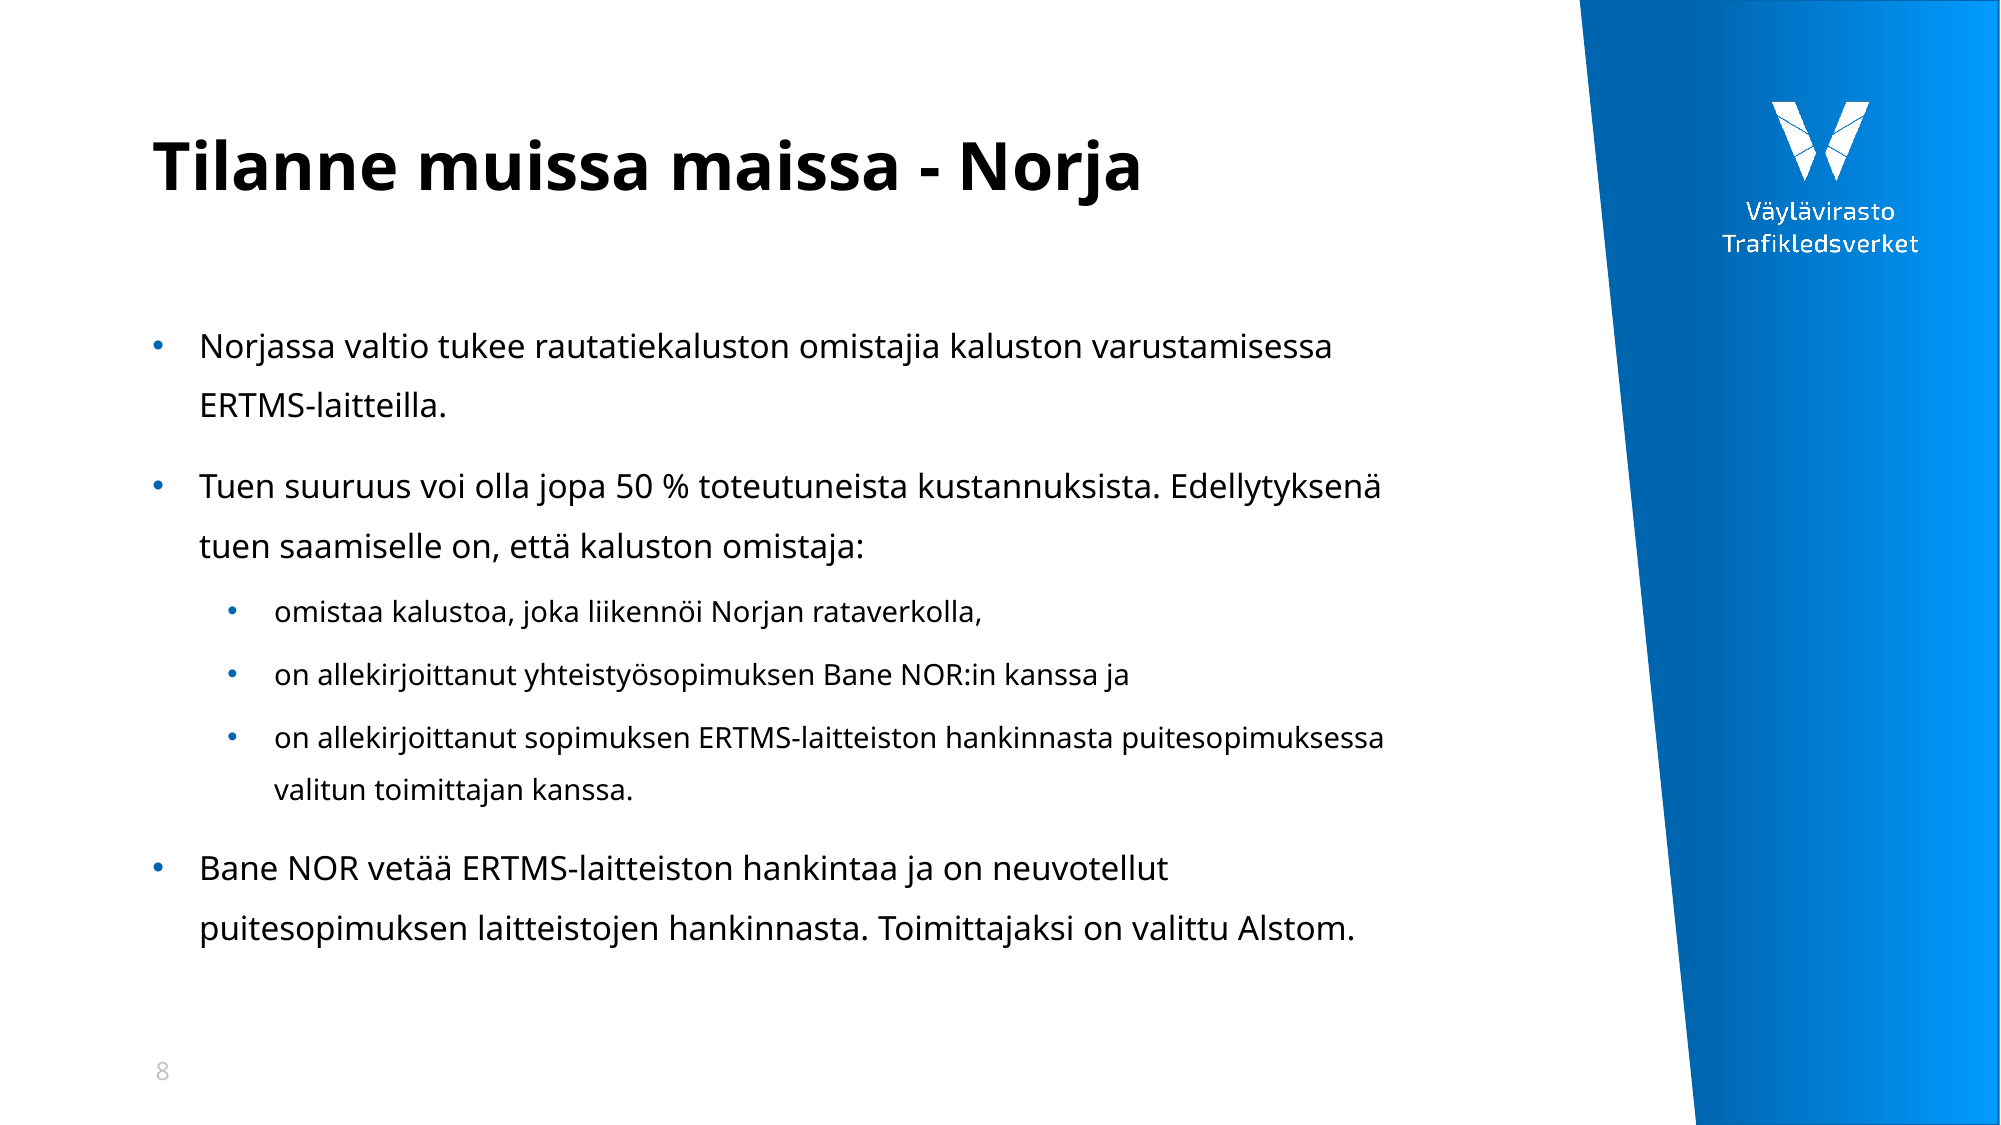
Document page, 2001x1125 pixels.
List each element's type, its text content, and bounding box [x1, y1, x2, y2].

slide_number 8 [140, 1042, 233, 1103]
list Norjassa valtio tukee rautatiekaluston omistajia kaluston varustamisessa ERTMS-laitteilla. Tuen suuruus voi olla jopa 50 % toteutuneista kustannuksista. Edellytyksenä tuen saamiselle on, että kaluston omistaja: omistaa kalustoa, joka liikennöi Norjan rataverkolla, on allekirjoittanut yhteistyösopimuksen Bane NOR:in kanssa ja on allekirjoittanut sopimuksen ERTMS-laitteiston hankinnasta puitesopimuksessa valitun toimittajan kanssa. Bane NOR vetää ERTMS-laitteiston hankintaa ja on neuvotellut puitesopimuksen laitteistojen hankinnasta. Toimittajaksi on valittu Alstom. [137, 297, 1455, 980]
title Tilanne muissa maissa - Norja [137, 59, 1455, 278]
picture [1669, 47, 1971, 306]
